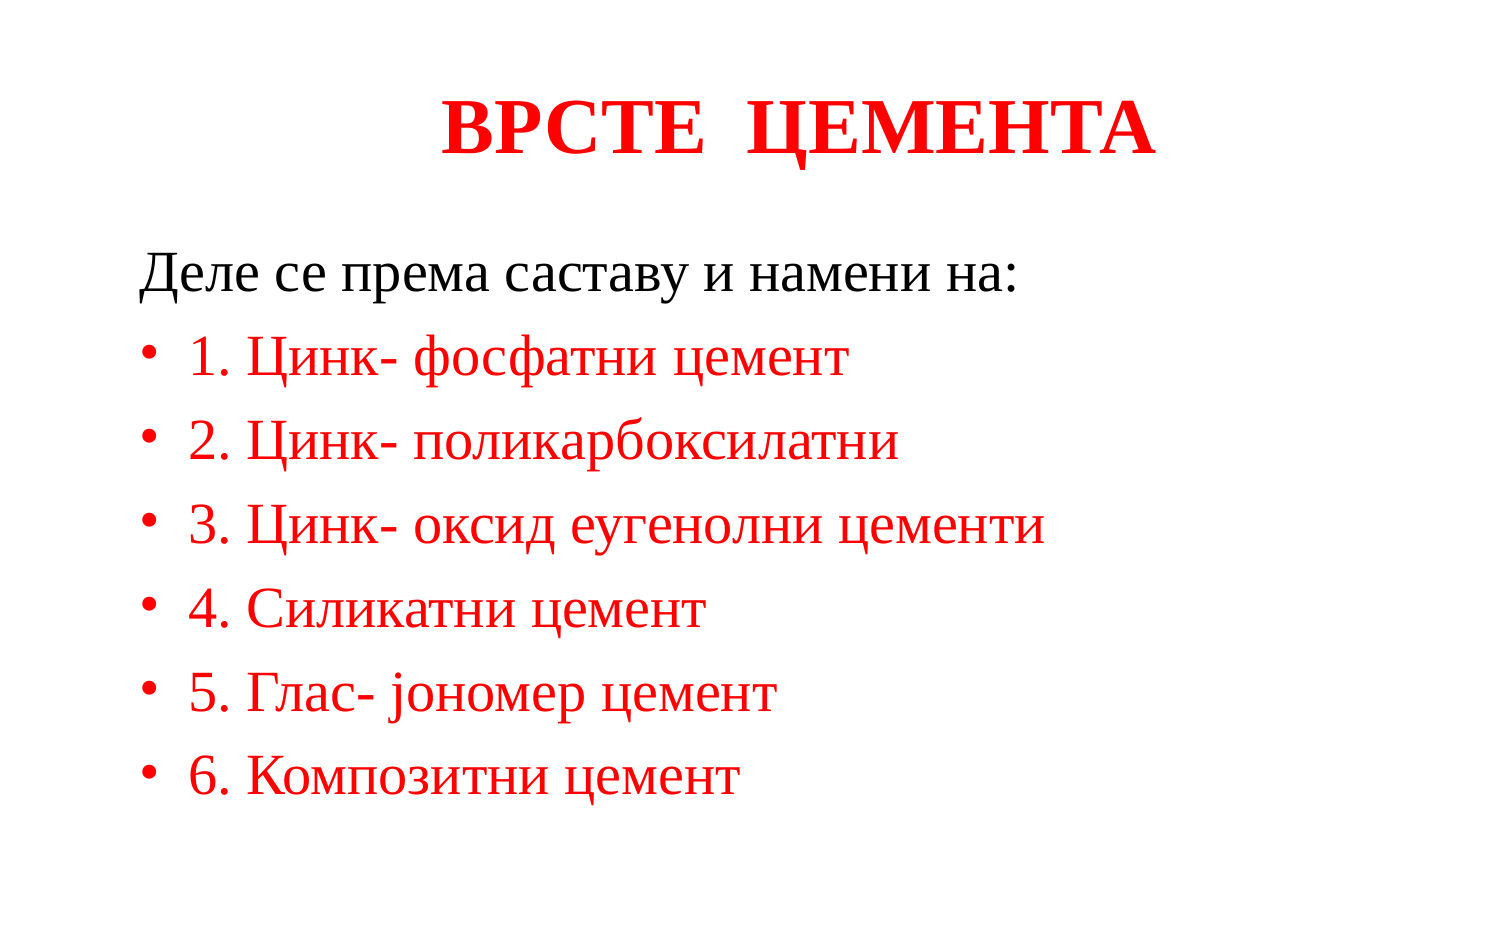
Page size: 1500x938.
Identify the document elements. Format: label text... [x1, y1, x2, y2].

text_box Деле се према саставу и намени на: 1. Цинк- фосфатни цемент 2. Цинк- поликарбоксилатни 3. Цинк- оксид еугенолни цементи 4. Силикатни цемент 5. Глас- јономер цемент 6. Композитни цемент [137, 233, 1241, 807]
title ВРСТЕ ЦЕМЕНТА [12, 4, 1488, 231]
